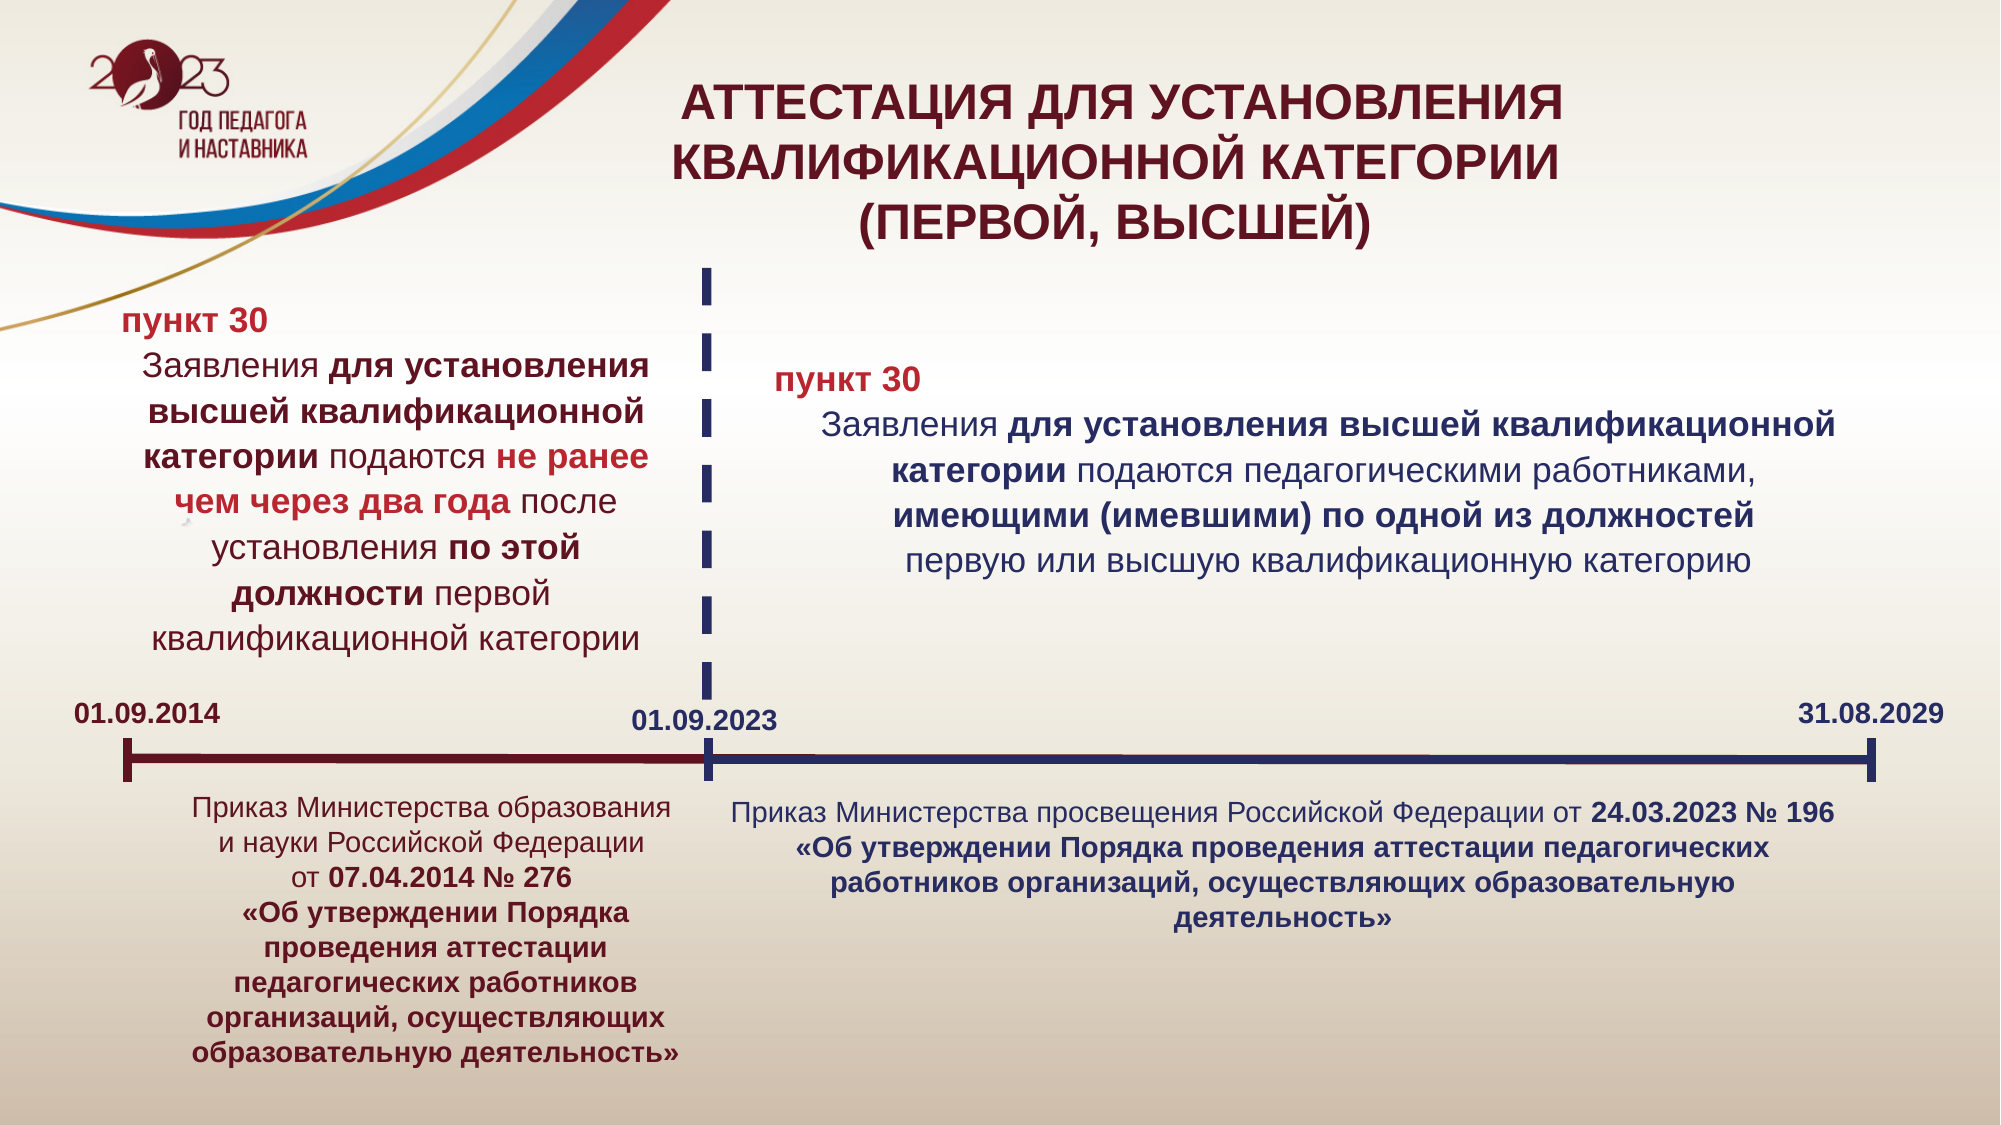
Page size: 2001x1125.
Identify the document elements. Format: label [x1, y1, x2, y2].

text_box [58, 687, 1960, 782]
picture [0, 0, 2000, 1125]
